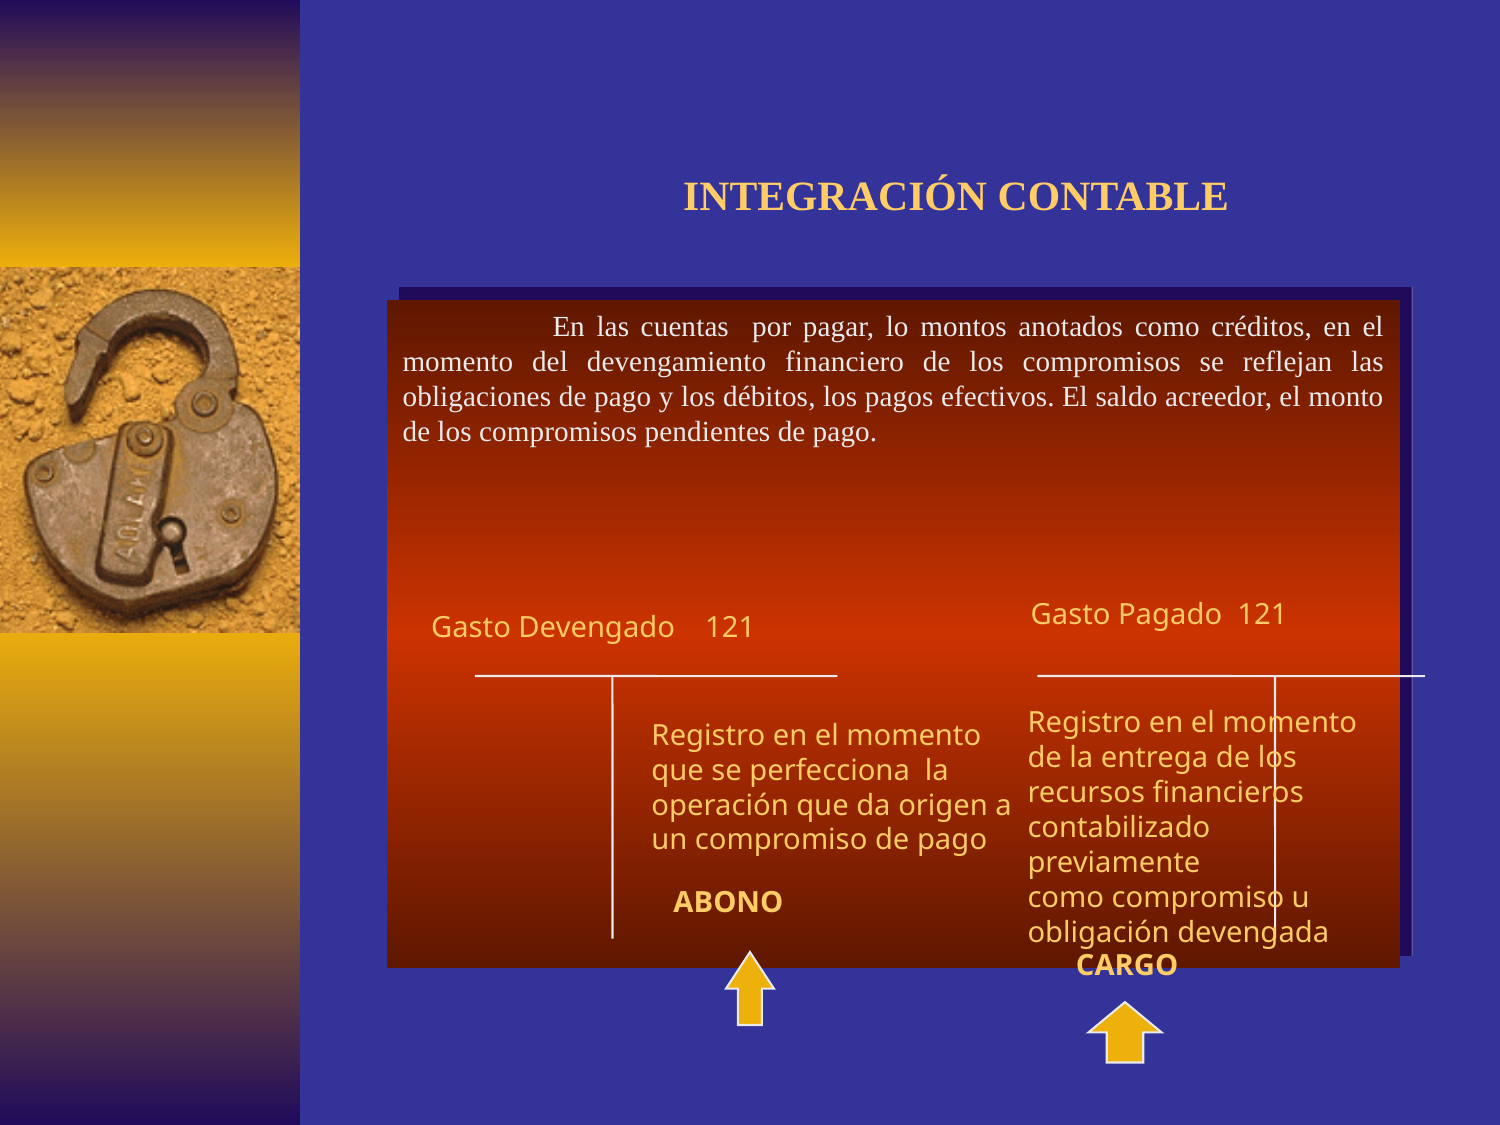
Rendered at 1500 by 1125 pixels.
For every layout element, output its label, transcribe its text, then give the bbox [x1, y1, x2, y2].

text_box [1088, 1002, 1162, 1063]
text_box Registro en el momento que se perfecciona la operación que da origen a un compromiso de pago [636, 708, 1012, 864]
text_box Gasto Pagado 121 [1015, 588, 1303, 638]
picture [0, 267, 300, 633]
text_box [726, 952, 774, 1026]
text_box Gasto Devengado 121 [416, 601, 771, 651]
text_box CARGO [1060, 938, 1194, 988]
text_box ABONO [658, 875, 799, 926]
title INTEGRACIÓN CONTABLE [524, 99, 1388, 286]
text_box Registro en el momento de la entrega de los recursos financieros contabilizado previamente como compromiso u obligación devengada [1012, 696, 1380, 956]
subtitle En las cuentas por pagar, lo montos anotados como créditos, en el momento del devengamiento financiero de los compromisos se reflejan las obligaciones de pago y los débitos, los pagos efectivos. El saldo acreedor, el monto de los compromisos pendientes de pago. [386, 299, 1401, 969]
